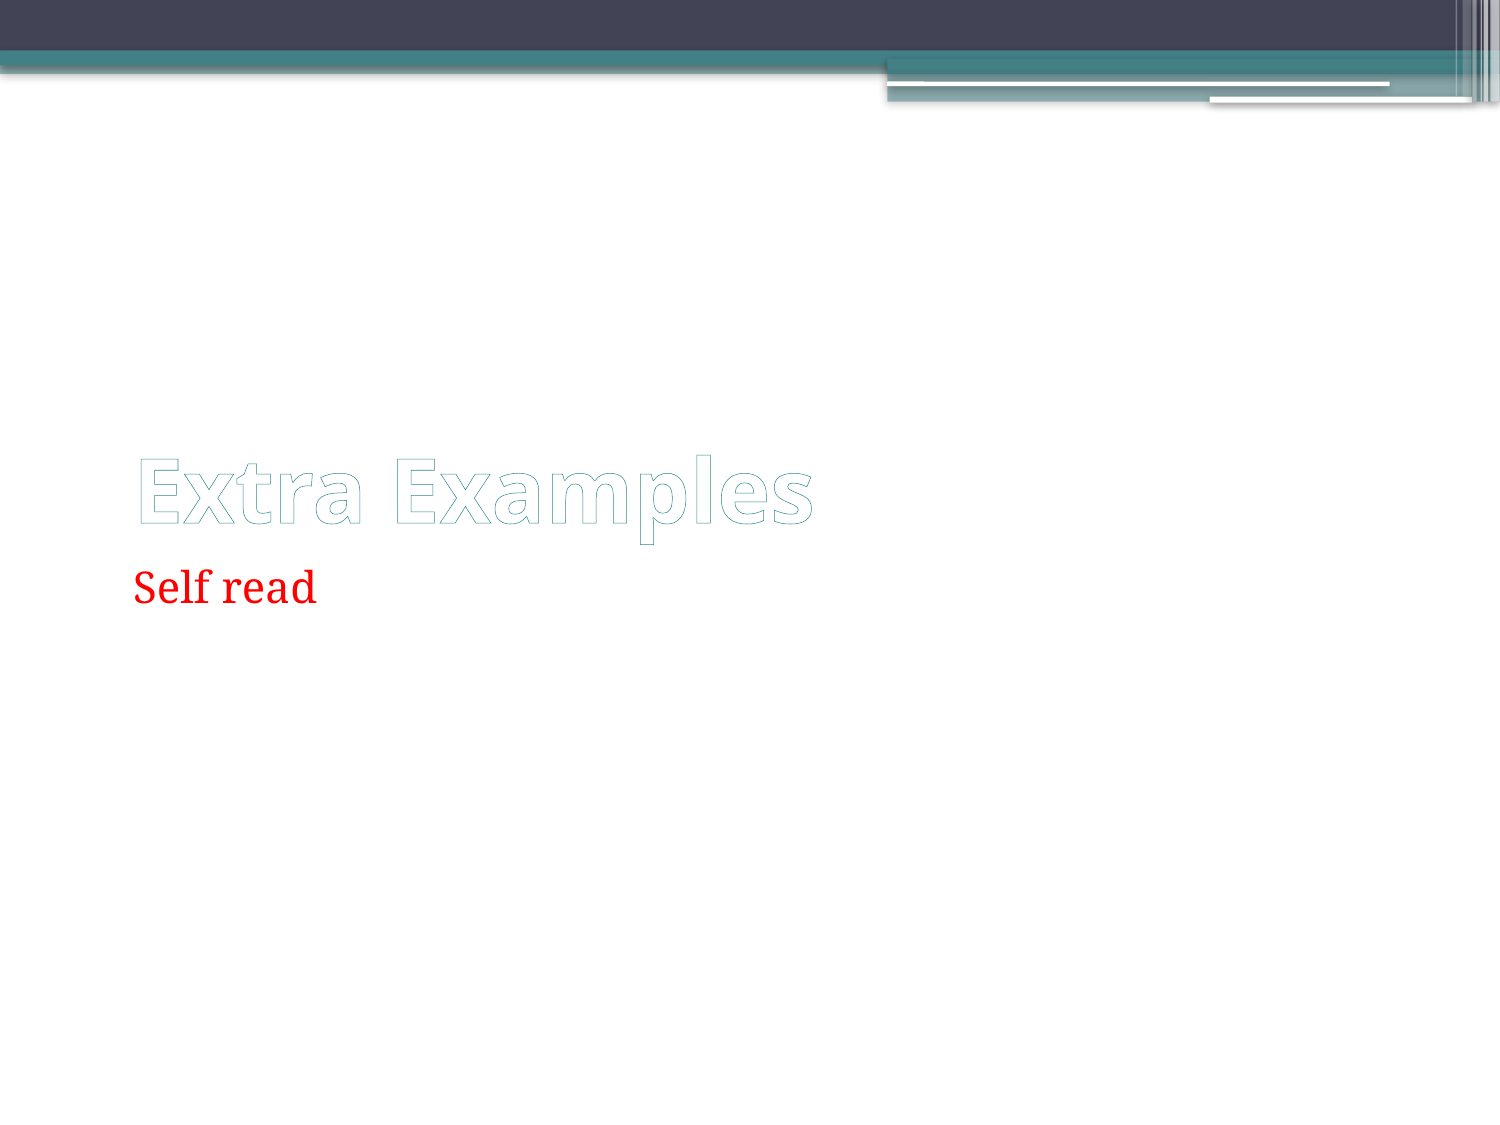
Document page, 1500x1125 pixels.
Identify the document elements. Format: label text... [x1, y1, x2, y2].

title Extra Examples [118, 324, 1394, 549]
list Self read [118, 552, 1394, 800]
